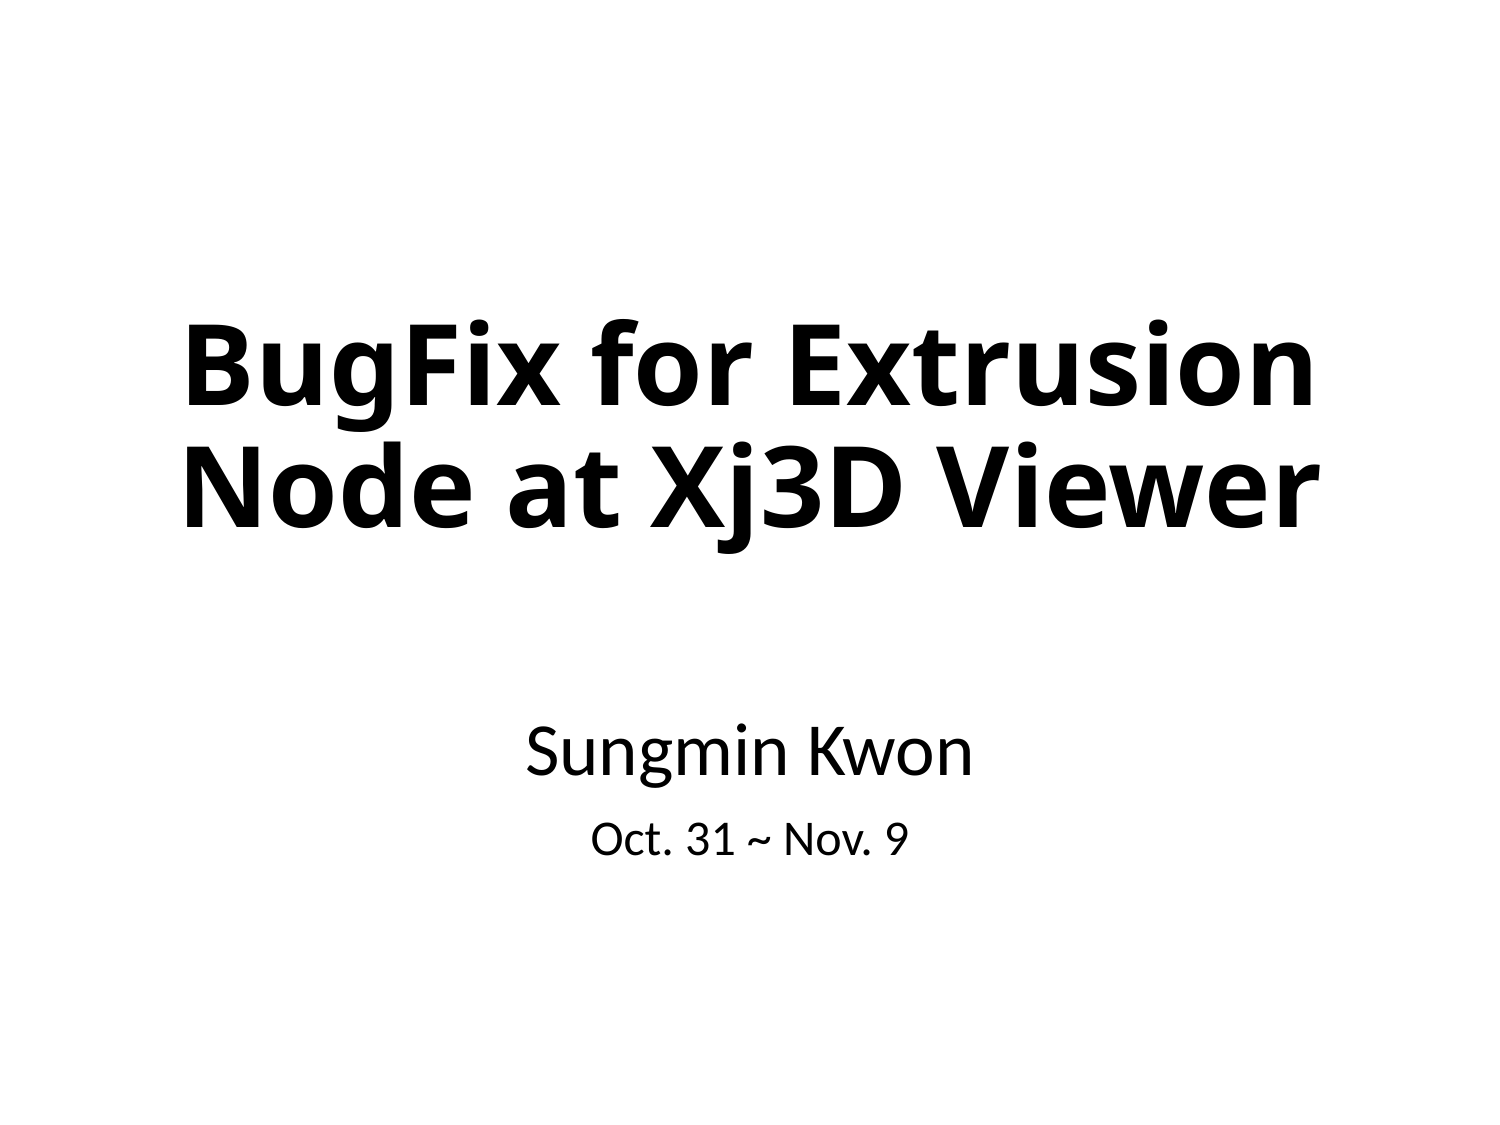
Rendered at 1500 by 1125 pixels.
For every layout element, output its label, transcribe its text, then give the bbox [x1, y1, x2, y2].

title BugFix for Extrusion Node at Xj3D Viewer [112, 234, 1388, 626]
subtitle Sungmin Kwon Oct. 31 ~ Nov. 9 [187, 703, 1313, 975]
